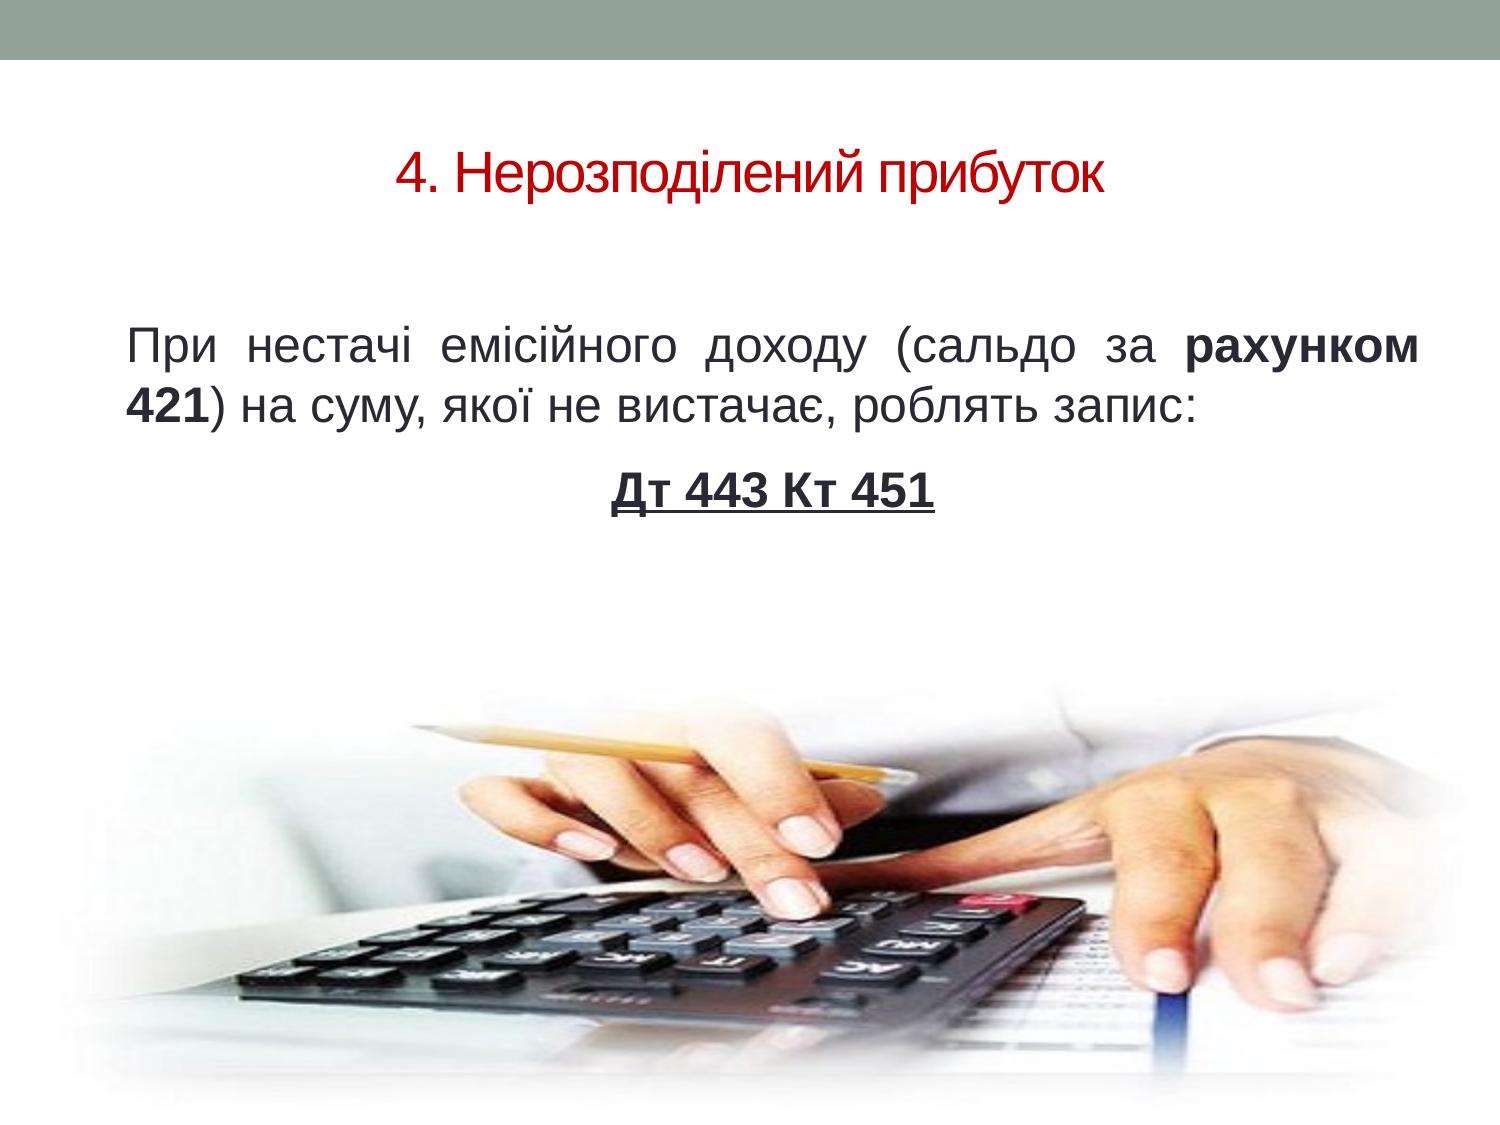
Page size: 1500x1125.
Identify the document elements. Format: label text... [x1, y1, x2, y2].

picture [0, 656, 1500, 1125]
title 4. Нерозподілений прибуток [75, 87, 1425, 250]
text_box При нестачі емісійного доходу (сальдо за рахунком 421) на суму, якої не вистачає, роблять запис: Дт 443 Кт 451 [112, 305, 1435, 525]
